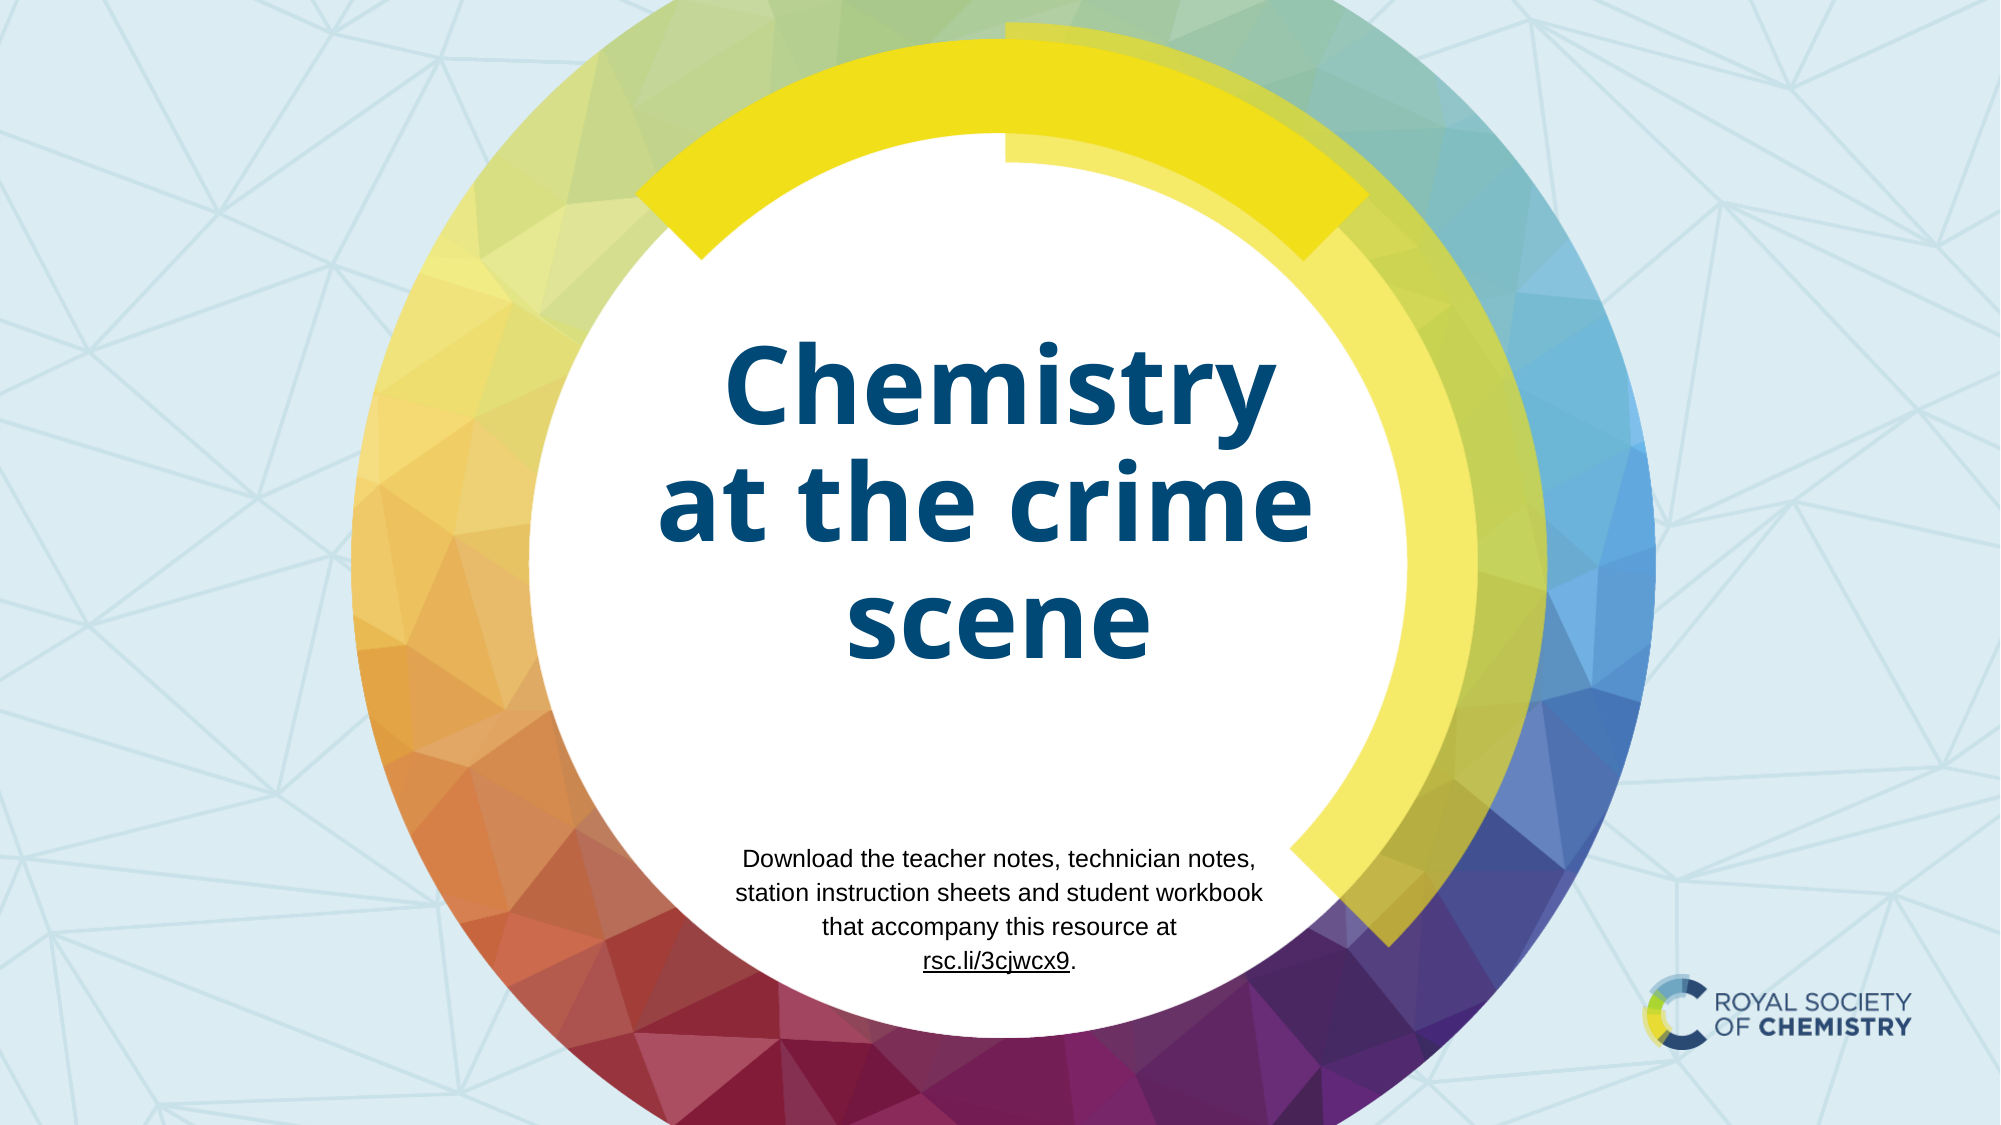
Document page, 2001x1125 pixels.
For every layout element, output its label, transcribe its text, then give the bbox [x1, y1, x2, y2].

picture [0, 0, 2001, 1125]
list Download the teacher notes, technician notes, station instruction sheets and student workbook that accompany this resource at rsc.li/3cjwcx9. [557, 743, 1443, 975]
title Chemistry at the crime scene [557, 324, 1443, 688]
